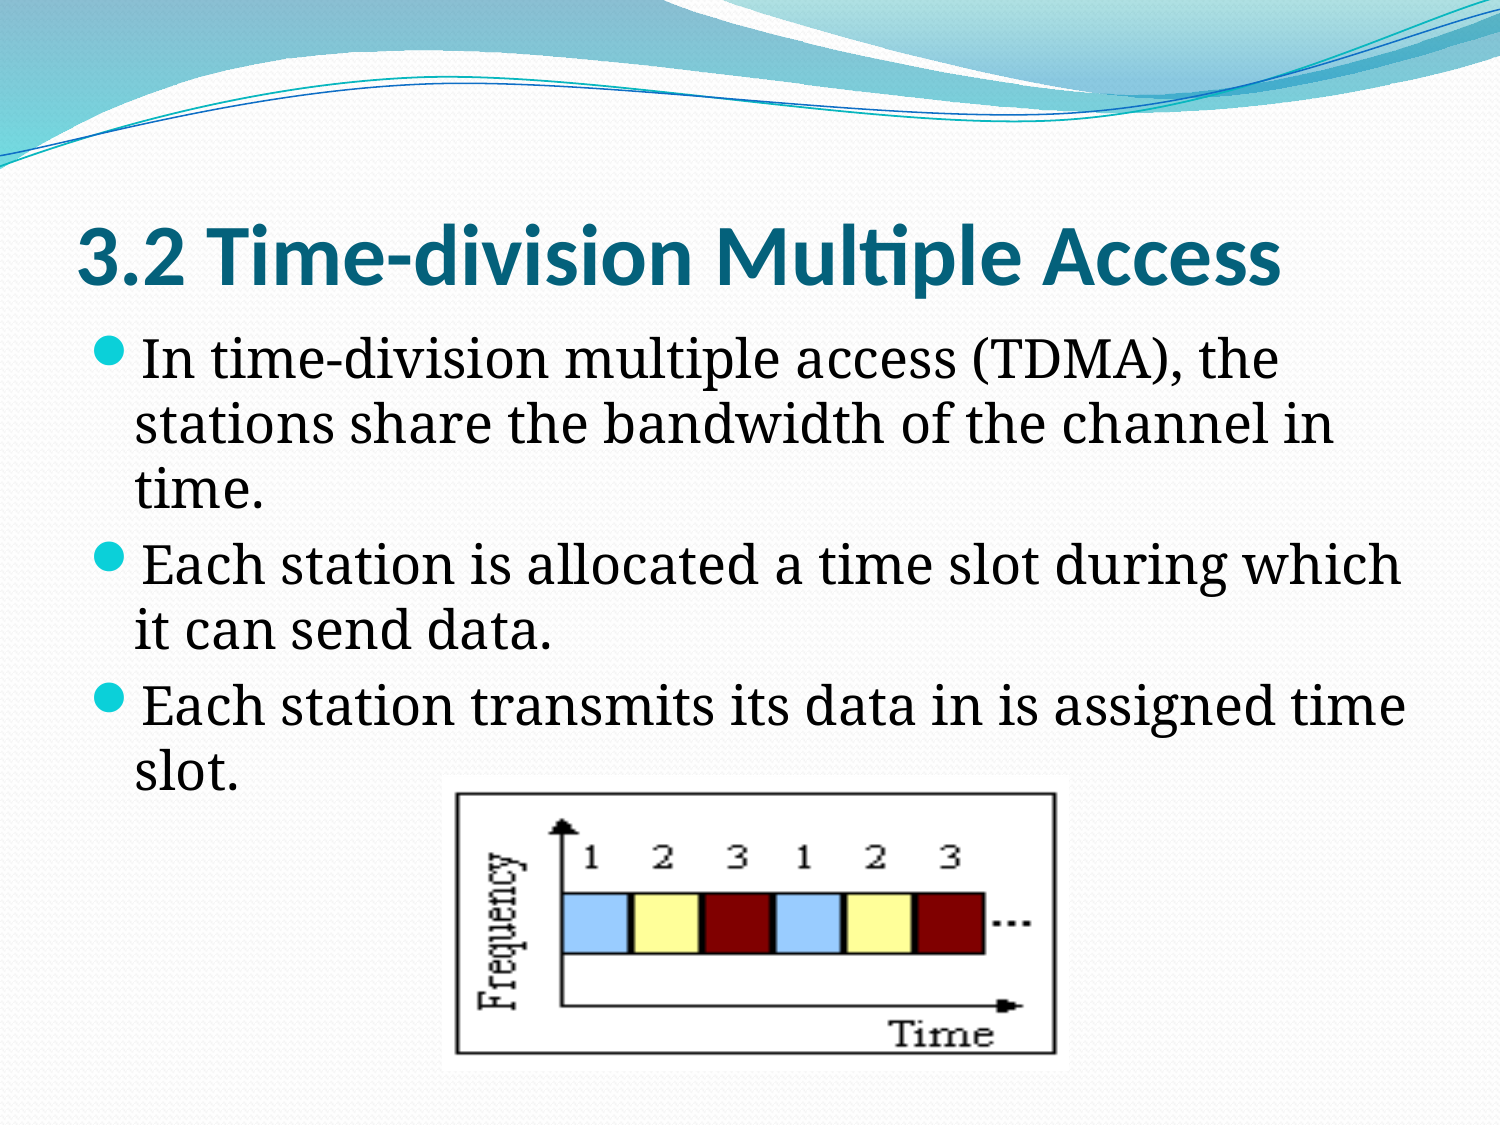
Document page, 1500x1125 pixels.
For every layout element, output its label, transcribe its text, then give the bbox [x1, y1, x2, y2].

picture [442, 774, 1070, 1071]
title 3.2 Time-division Multiple Access [75, 115, 1425, 303]
list In time-division multiple access (TDMA), the stations share the bandwidth of the channel in time. Each station is allocated a time slot during which it can send data. Each station transmits its data in is assigned time slot. [75, 317, 1425, 1038]
